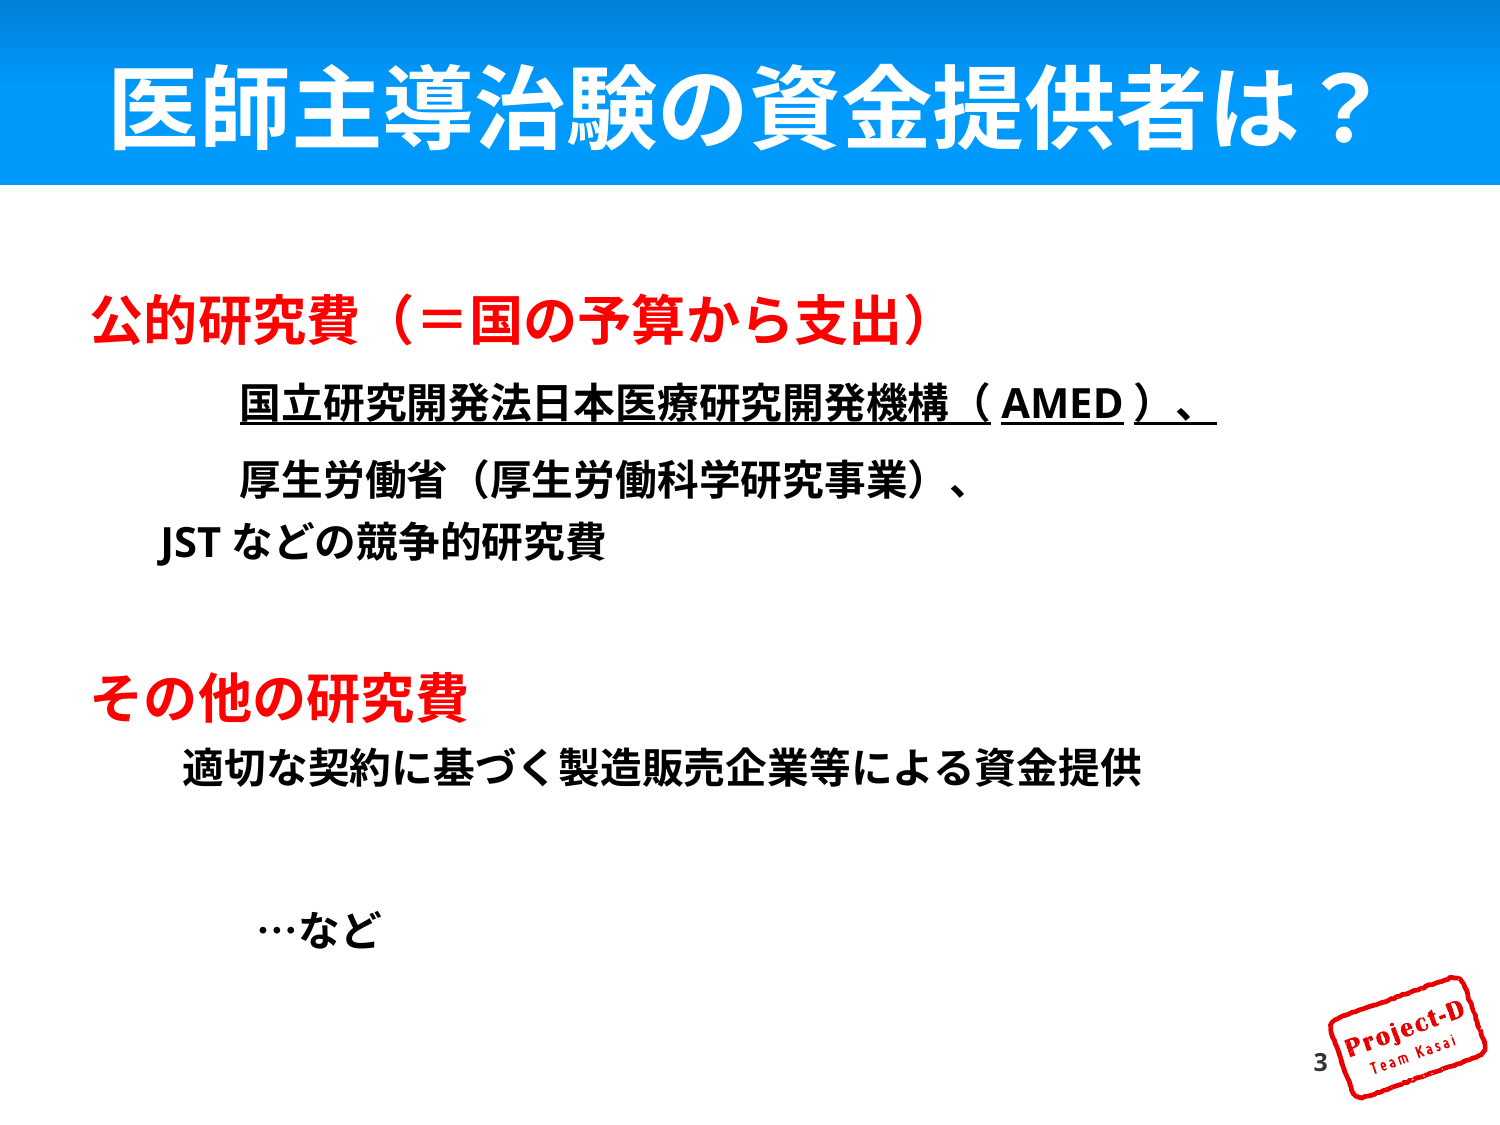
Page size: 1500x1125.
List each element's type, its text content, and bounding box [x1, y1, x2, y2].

picture [1327, 974, 1488, 1101]
list 公的研究費（＝国の予算から支出） 国立研究開発法日本医療研究開発機構（AMED）、 厚生労働省（厚生労働科学研究事業）、 JSTなどの競争的研究費 その他の研究費 適切な契約に基づく製造販売企業等による資金提供 …など [75, 262, 1421, 1005]
title 医師主導治験の資金提供者は？ [0, 0, 1500, 185]
